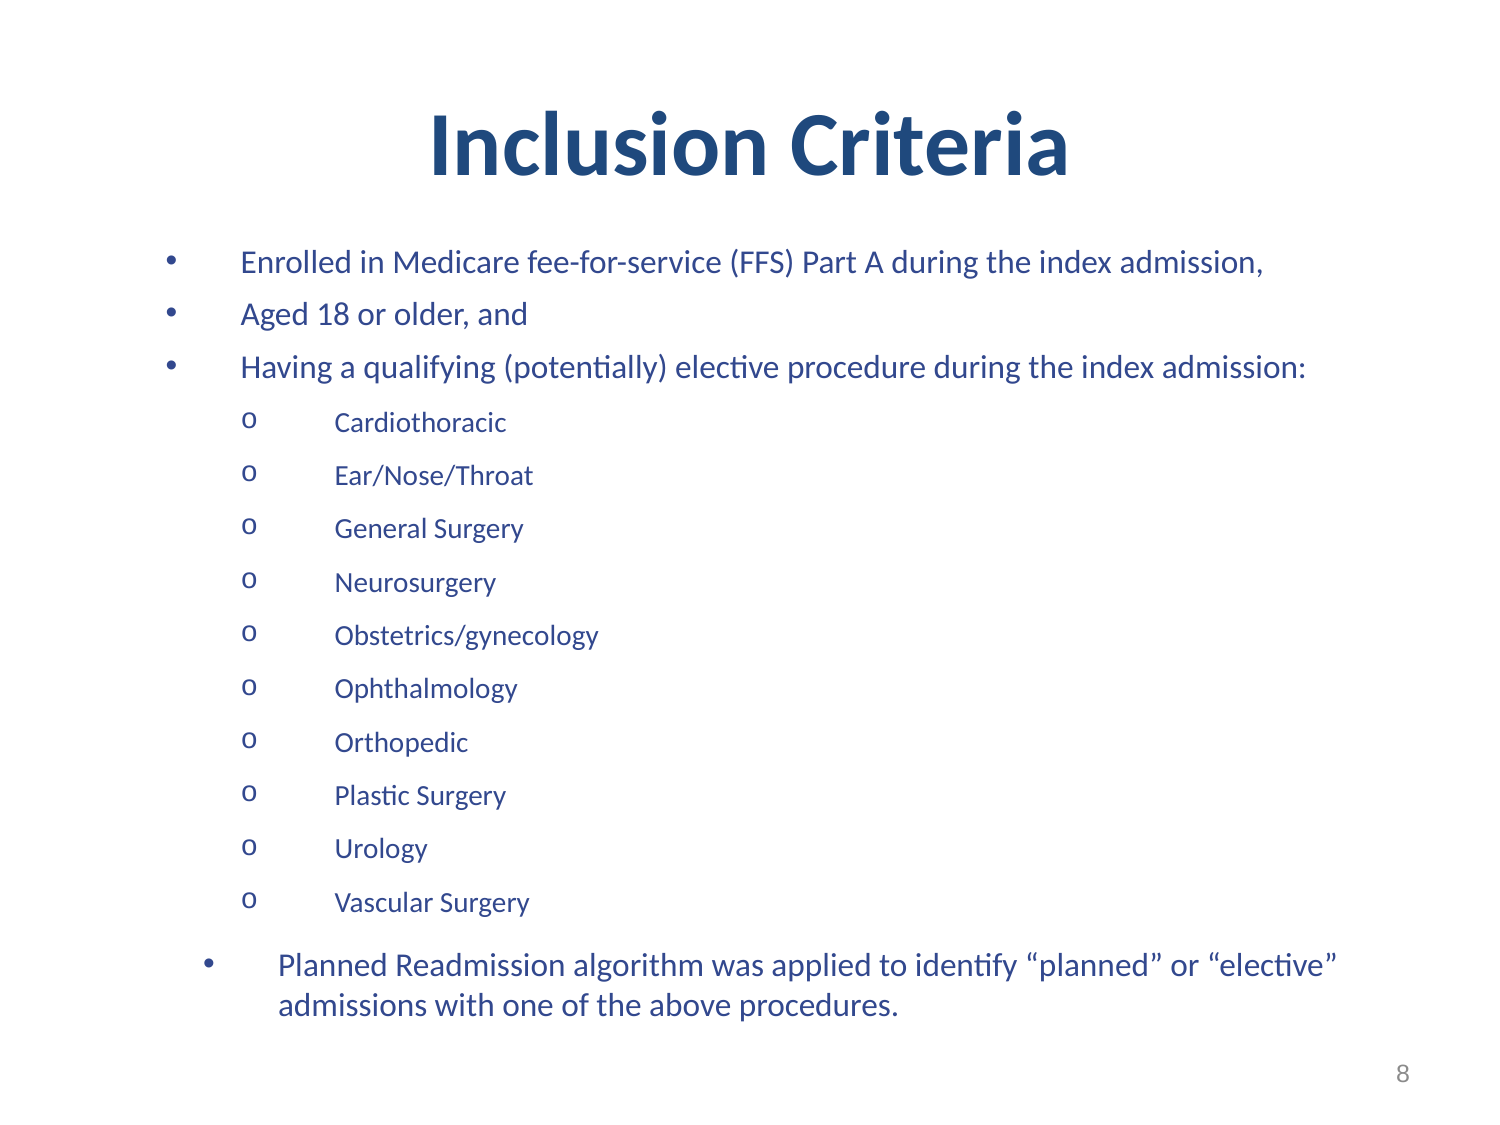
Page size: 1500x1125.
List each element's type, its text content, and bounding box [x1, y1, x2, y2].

title Inclusion Criteria [75, 45, 1425, 232]
slide_number 8 [1074, 1042, 1425, 1103]
list Enrolled in Medicare fee-for-service (FFS) Part A during the index admission, Aged 18 or older, and Having a qualifying (potentially) elective procedure during the index admission: Cardiothoracic Ear/Nose/Throat General Surgery Neurosurgery Obstetrics/gynecology Ophthalmology Orthopedic Plastic Surgery Urology Vascular Surgery Planned Readmission algorithm was applied to identify “planned” or “elective” admissions with one of the above procedures. [75, 232, 1426, 1096]
